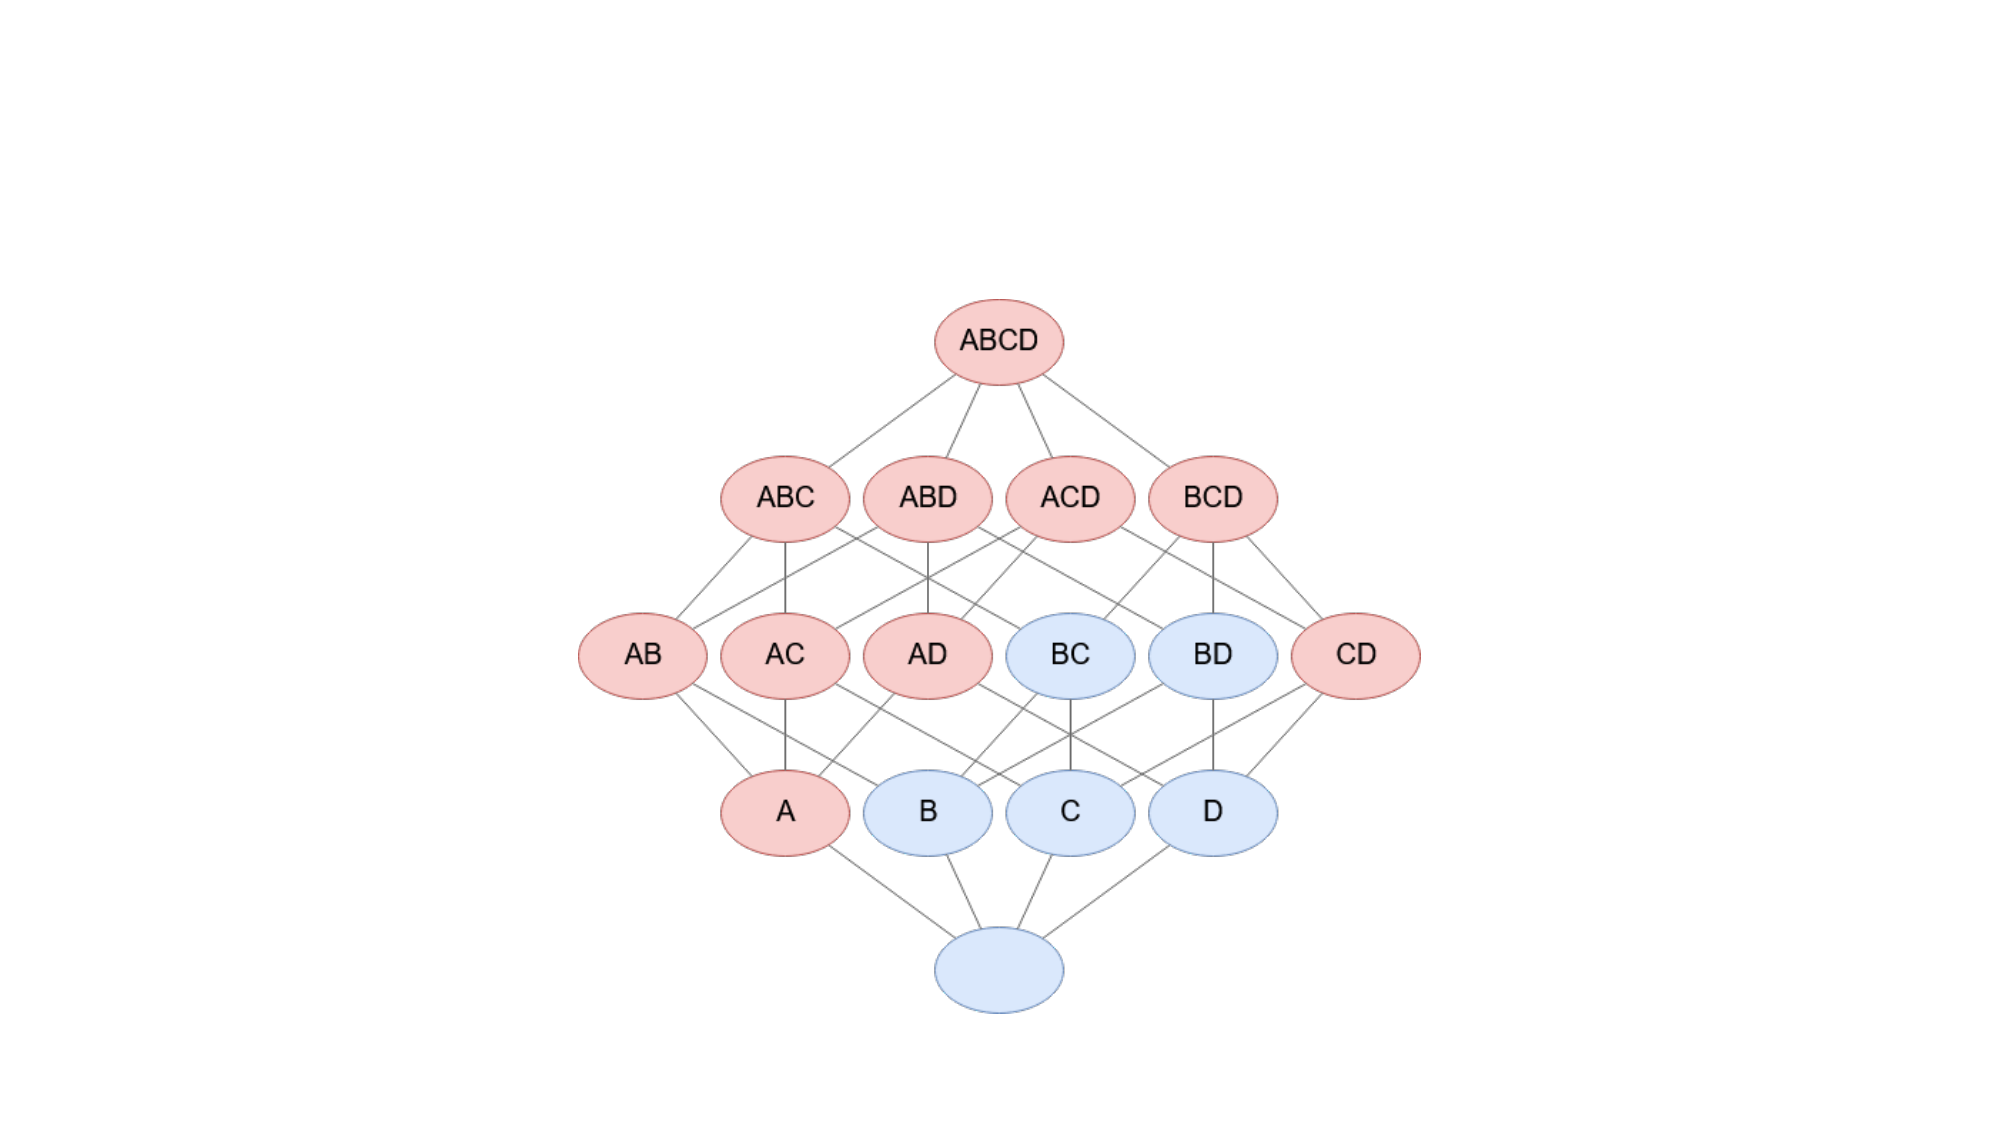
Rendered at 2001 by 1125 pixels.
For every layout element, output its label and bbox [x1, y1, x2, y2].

list [578, 299, 1421, 1014]
